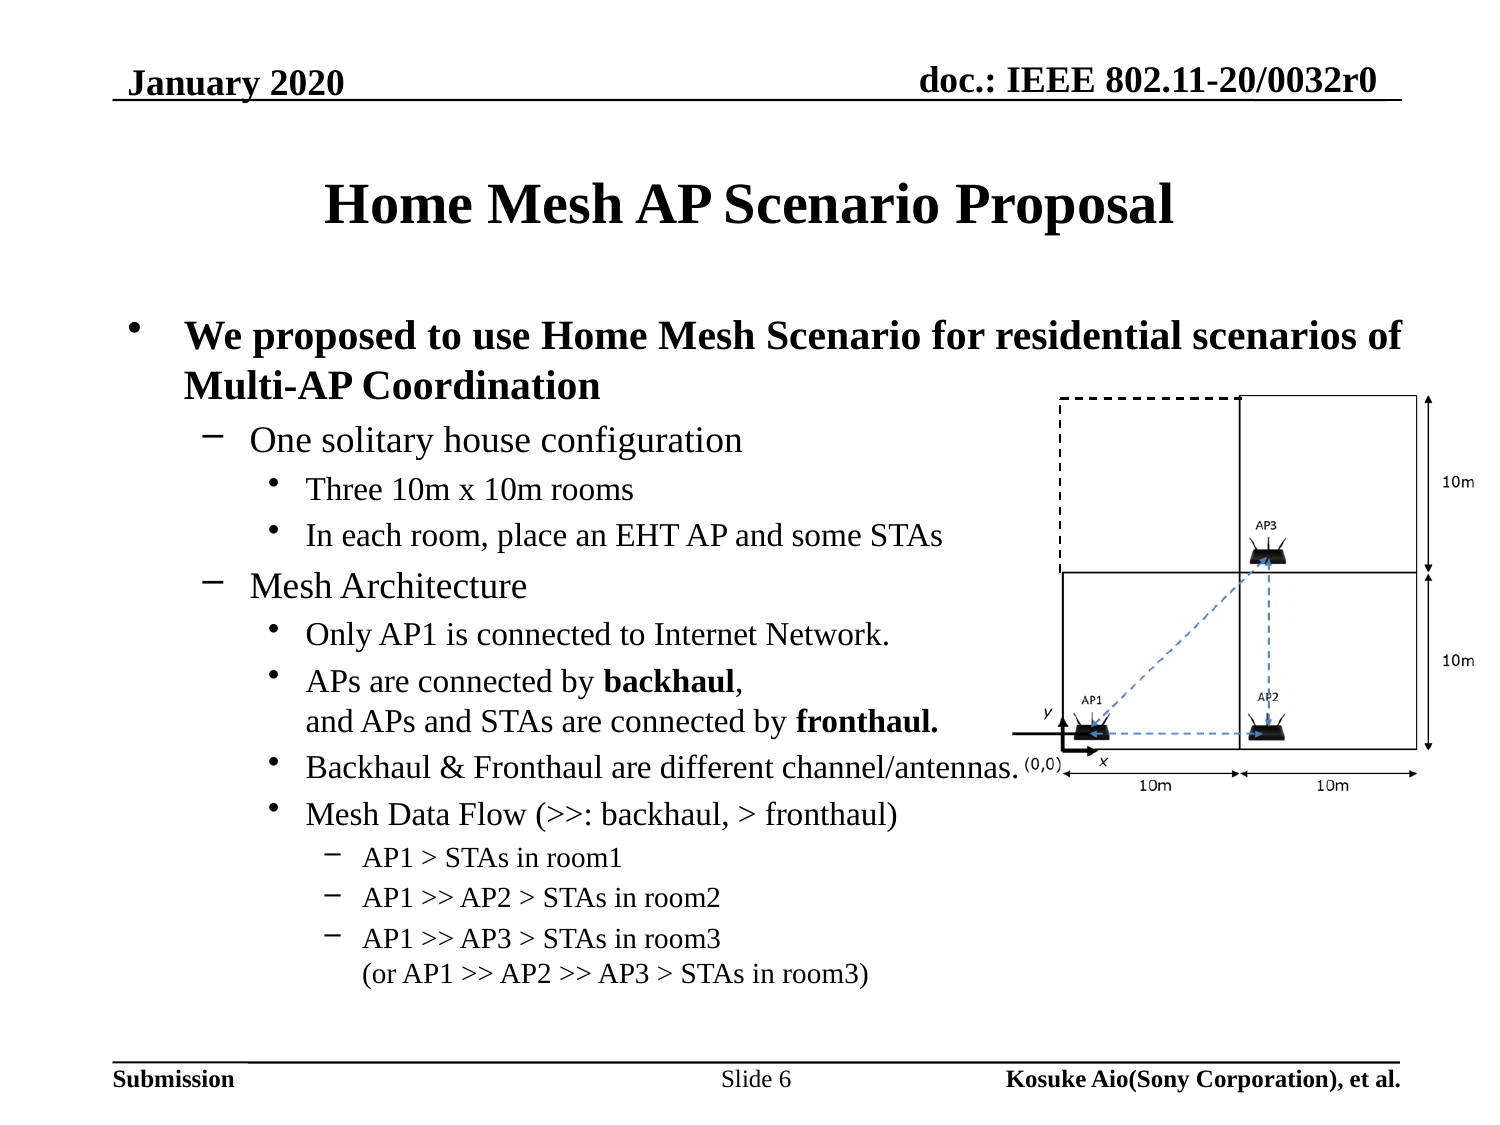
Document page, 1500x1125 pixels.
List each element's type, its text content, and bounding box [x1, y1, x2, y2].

footer Kosuke Aio(Sony Corporation), et al. [962, 1063, 1402, 1093]
slide_number Slide 6 [712, 1063, 801, 1093]
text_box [1012, 387, 1489, 805]
title Home Mesh AP Scenario Proposal [112, 112, 1388, 288]
list We proposed to use Home Mesh Scenario for residential scenarios of Multi-AP Coordination One solitary house configuration Three 10m x 10m rooms In each room, place an EHT AP and some STAs Mesh Architecture Only AP1 is connected to Internet Network. APs are connected by backhaul, and APs and STAs are connected by fronthaul. Backhaul & Fronthaul are different channel/antennas. Mesh Data Flow (>>: backhaul, > fronthaul) AP1 > STAs in room1 AP1 >> AP2 > STAs in room2 AP1 >> AP3 > STAs in room3 (or AP1 >> AP2 >> AP3 > STAs in room3) [112, 299, 1463, 1063]
